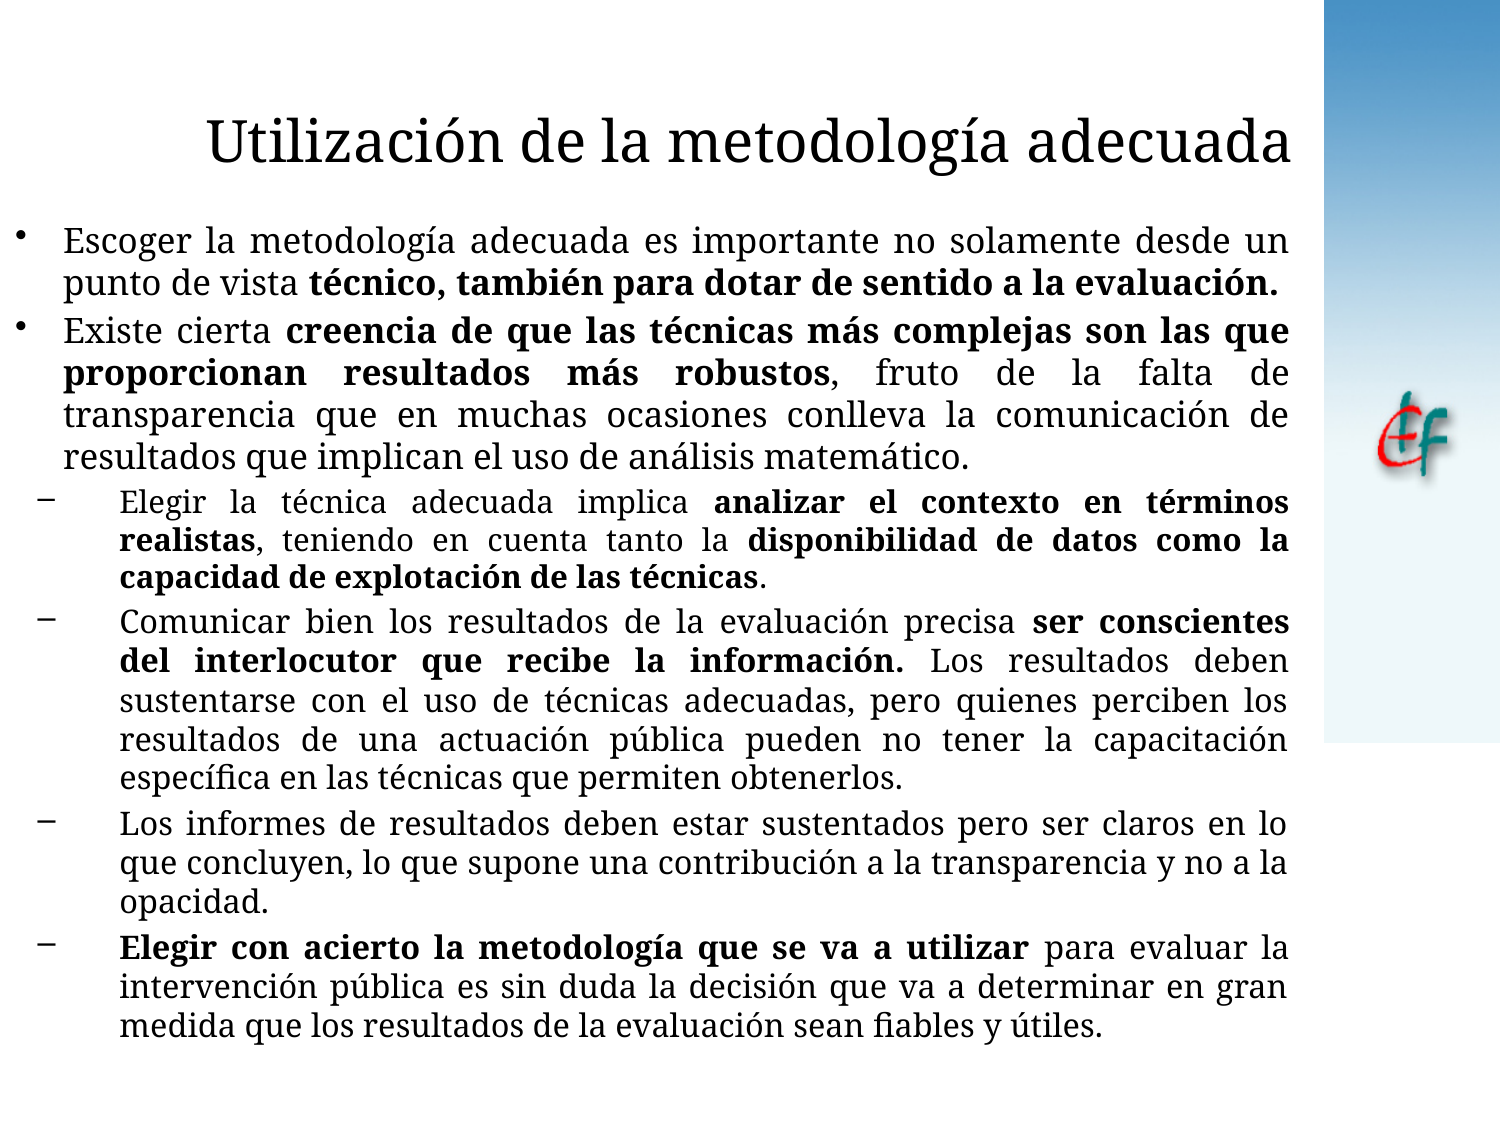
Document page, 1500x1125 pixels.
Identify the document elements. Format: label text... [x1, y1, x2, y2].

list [1323, 0, 1500, 743]
title Utilización de la metodología adecuada [74, 44, 1318, 233]
list Escoger la metodología adecuada es importante no solamente desde un punto de vista técnico, también para dotar de sentido a la evaluación. Existe cierta creencia de que las técnicas más complejas son las que proporcionan resultados más robustos, fruto de la falta de transparencia que en muchas ocasiones conlleva la comunicación de resultados que implican el uso de análisis matemático. Elegir la técnica adecuada implica analizar el contexto en términos realistas, teniendo en cuenta tanto la disponibilidad de datos como la capacidad de explotación de las técnicas. Comunicar bien los resultados de la evaluación precisa ser conscientes del interlocutor que recibe la información. Los resultados deben sustentarse con el uso de técnicas adecuadas, pero quienes perciben los resultados de una actuación pública pueden no tener la capacitación específica en las técnicas que permiten obtenerlos. Los informes de resultados deben estar sustentados pero ser claros en lo que concluyen, lo que supone una contribución a la transparencia y no a la opacidad. Elegir con acierto la metodología que se va a utilizar para evaluar la intervención pública es sin duda la decisión que va a determinar en gran medida que los resultados de la evaluación sean fiables y útiles. [0, 210, 1306, 1102]
